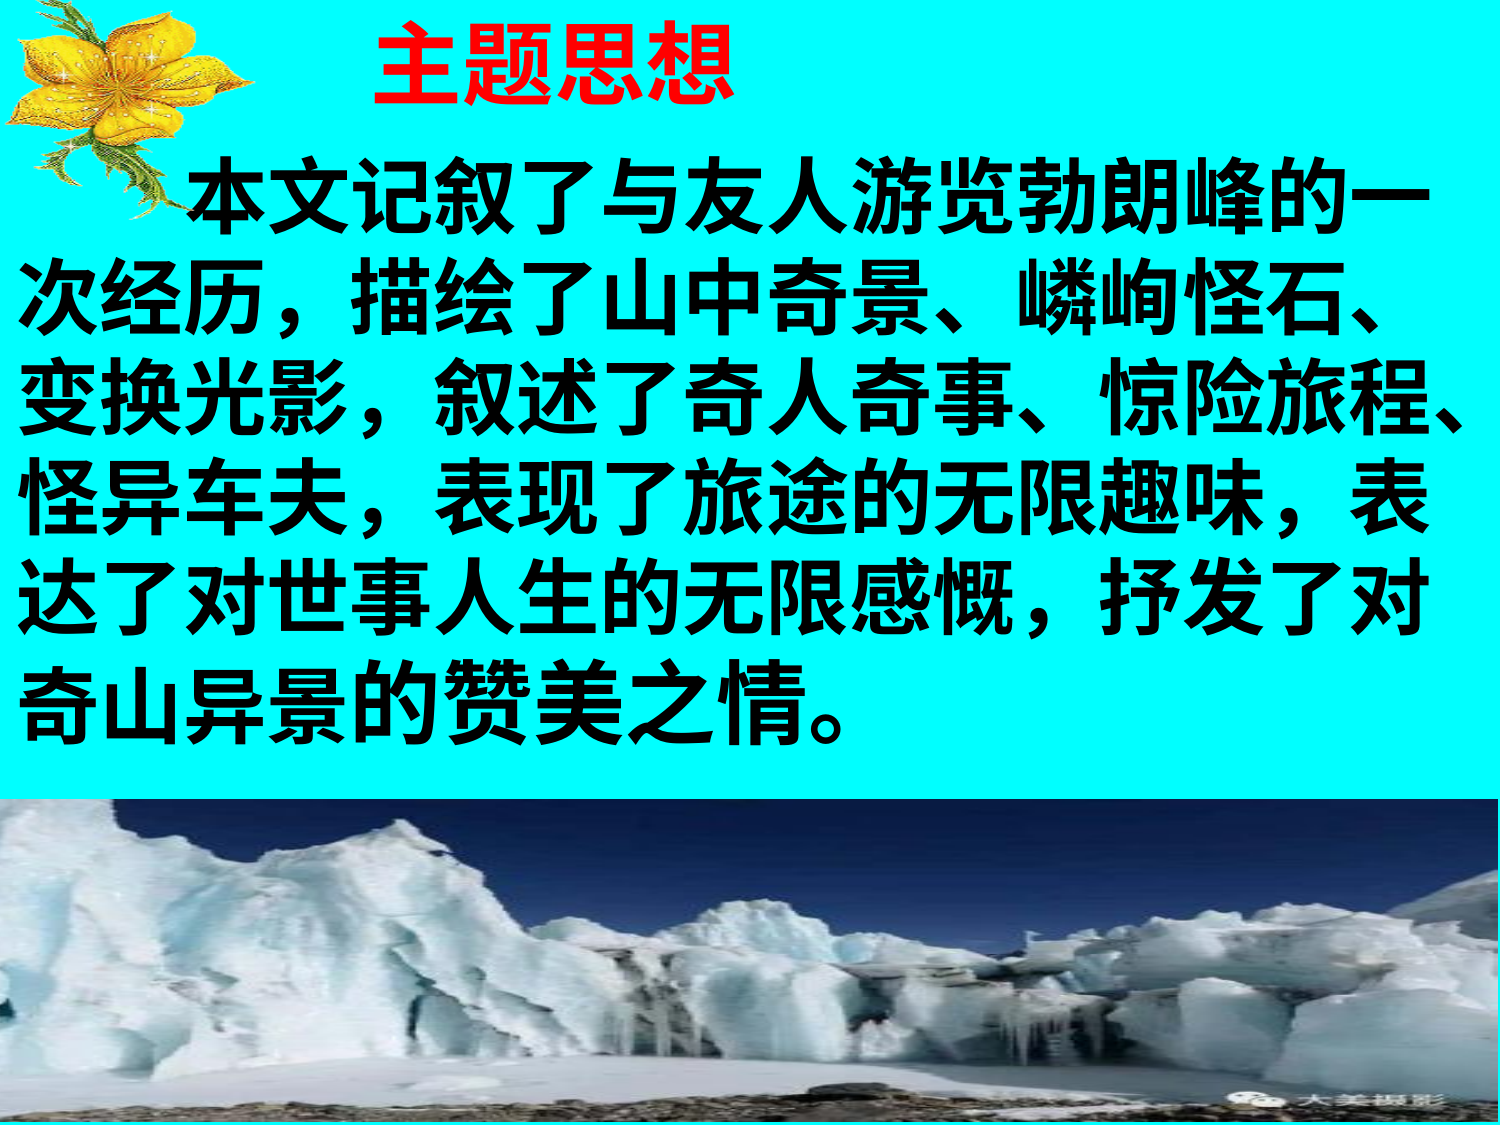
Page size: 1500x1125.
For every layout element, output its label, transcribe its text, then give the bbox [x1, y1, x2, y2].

picture [0, 799, 1498, 1122]
list 主题思想 本文记叙了与友人游览勃朗峰的一次经历，描绘了山中奇景、嶙峋怪石、变换光影，叙述了奇人奇事、惊险旅程、怪异车夫，表现了旅途的无限趣味，表达了对世事人生的无限感慨，抒发了对奇山异景的赞美之情。 [1, 0, 1499, 1122]
picture [2, 0, 259, 221]
